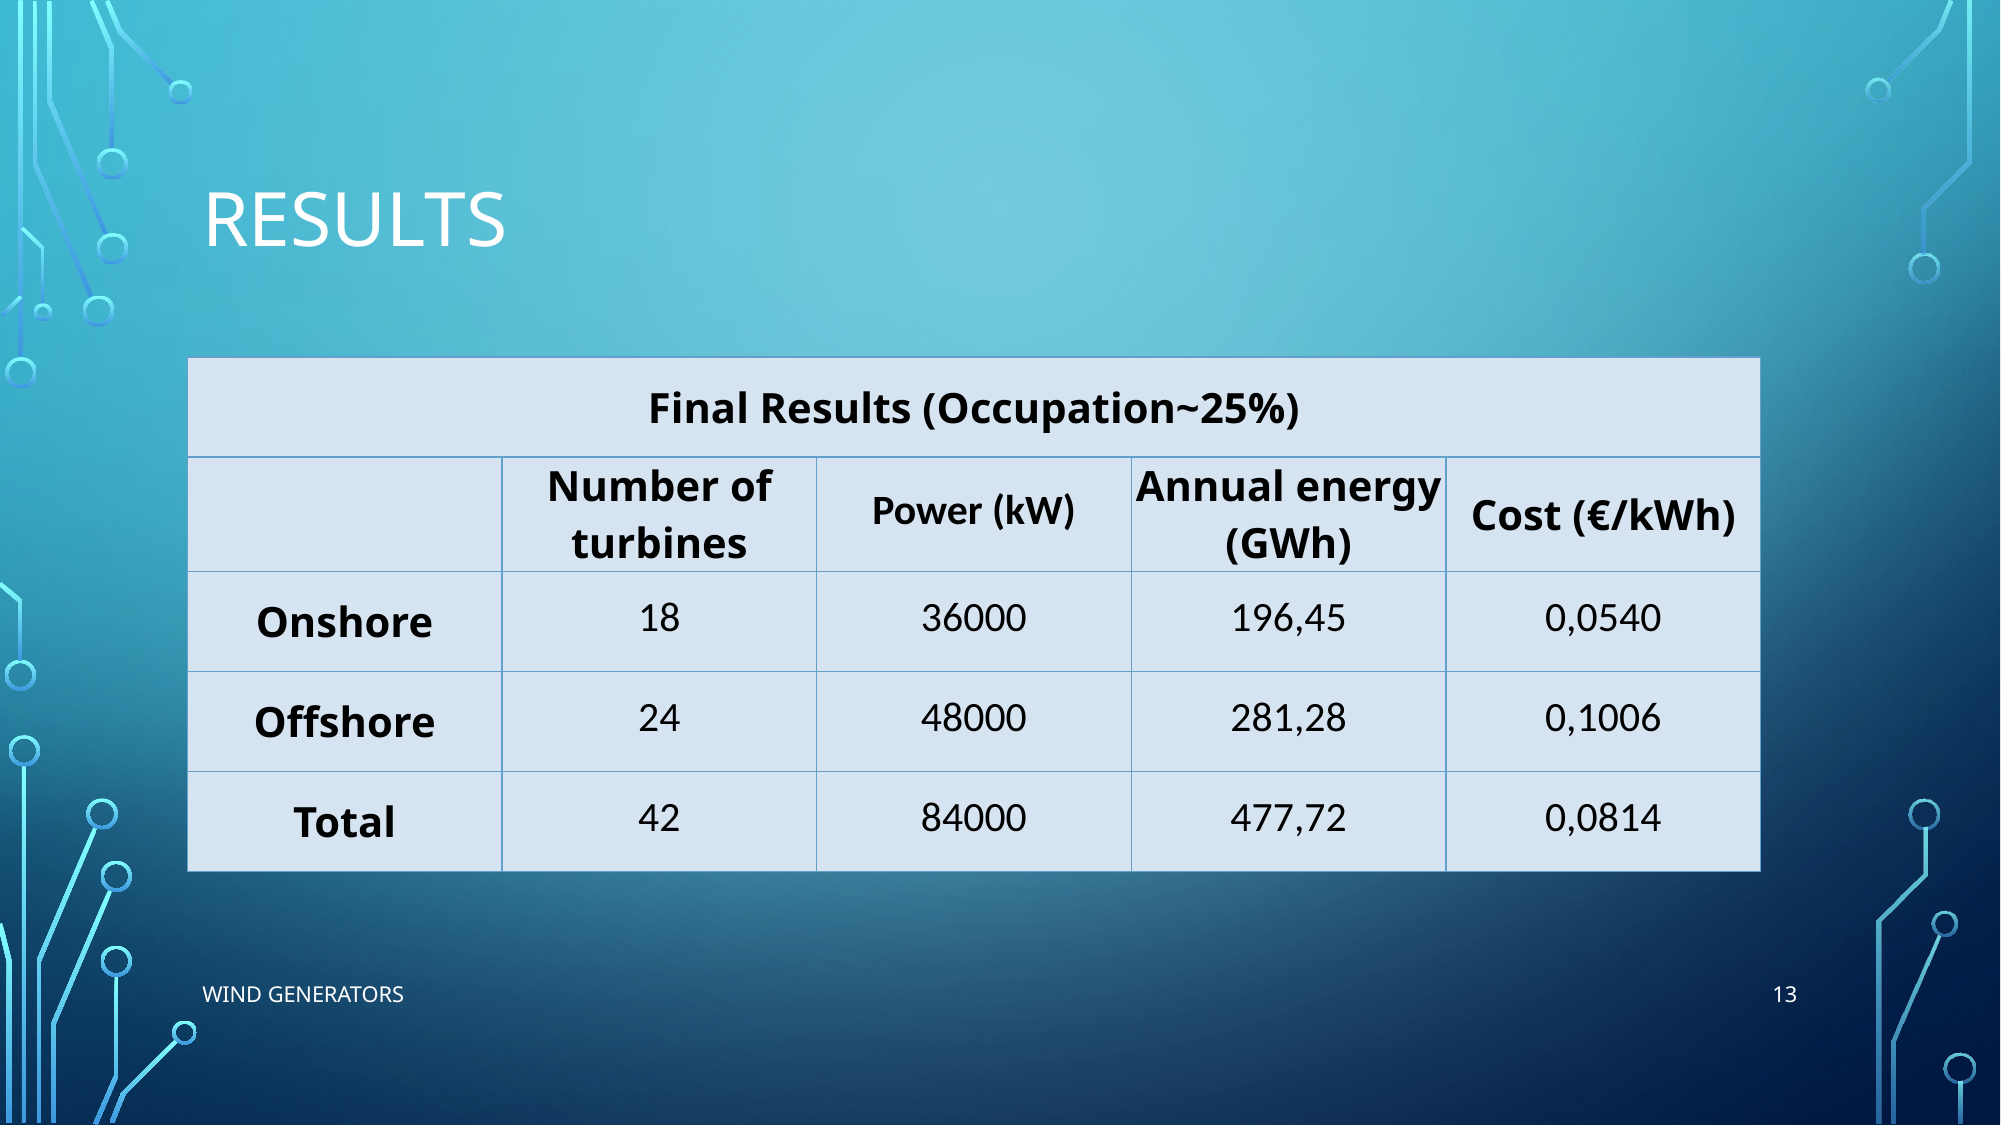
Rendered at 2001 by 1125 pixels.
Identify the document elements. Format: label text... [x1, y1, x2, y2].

table_cell Onshore [188, 572, 501, 671]
table_cell 281,28 [1132, 672, 1445, 771]
title Results [187, 101, 1813, 344]
table_cell Offshore [188, 672, 501, 771]
table_header Final Results (Occupation~25%) [188, 358, 1760, 456]
table_cell 24 [503, 672, 816, 771]
table_cell 18 [503, 572, 816, 671]
table_cell 477,72 [1132, 772, 1445, 871]
table_cell Power (kW) [817, 458, 1131, 571]
table_cell Total [188, 772, 501, 871]
table_cell 84000 [817, 772, 1131, 871]
table_cell 0,0814 [1447, 772, 1760, 871]
table_cell 42 [503, 772, 816, 871]
table_cell 36000 [817, 572, 1131, 671]
table_cell 0,1006 [1447, 672, 1760, 771]
table_cell 196,45 [1132, 572, 1445, 671]
table_cell 0,0540 [1447, 572, 1760, 671]
table_cell Cost (€/kWh) [1447, 458, 1760, 571]
footer Wind Generators [187, 965, 1211, 1025]
table_cell [188, 458, 501, 571]
table_cell Annual energy (GWh) [1132, 458, 1445, 571]
table_cell Number of turbines [503, 458, 816, 571]
table_cell 48000 [817, 672, 1131, 771]
slide_number 13 [1685, 965, 1813, 1025]
